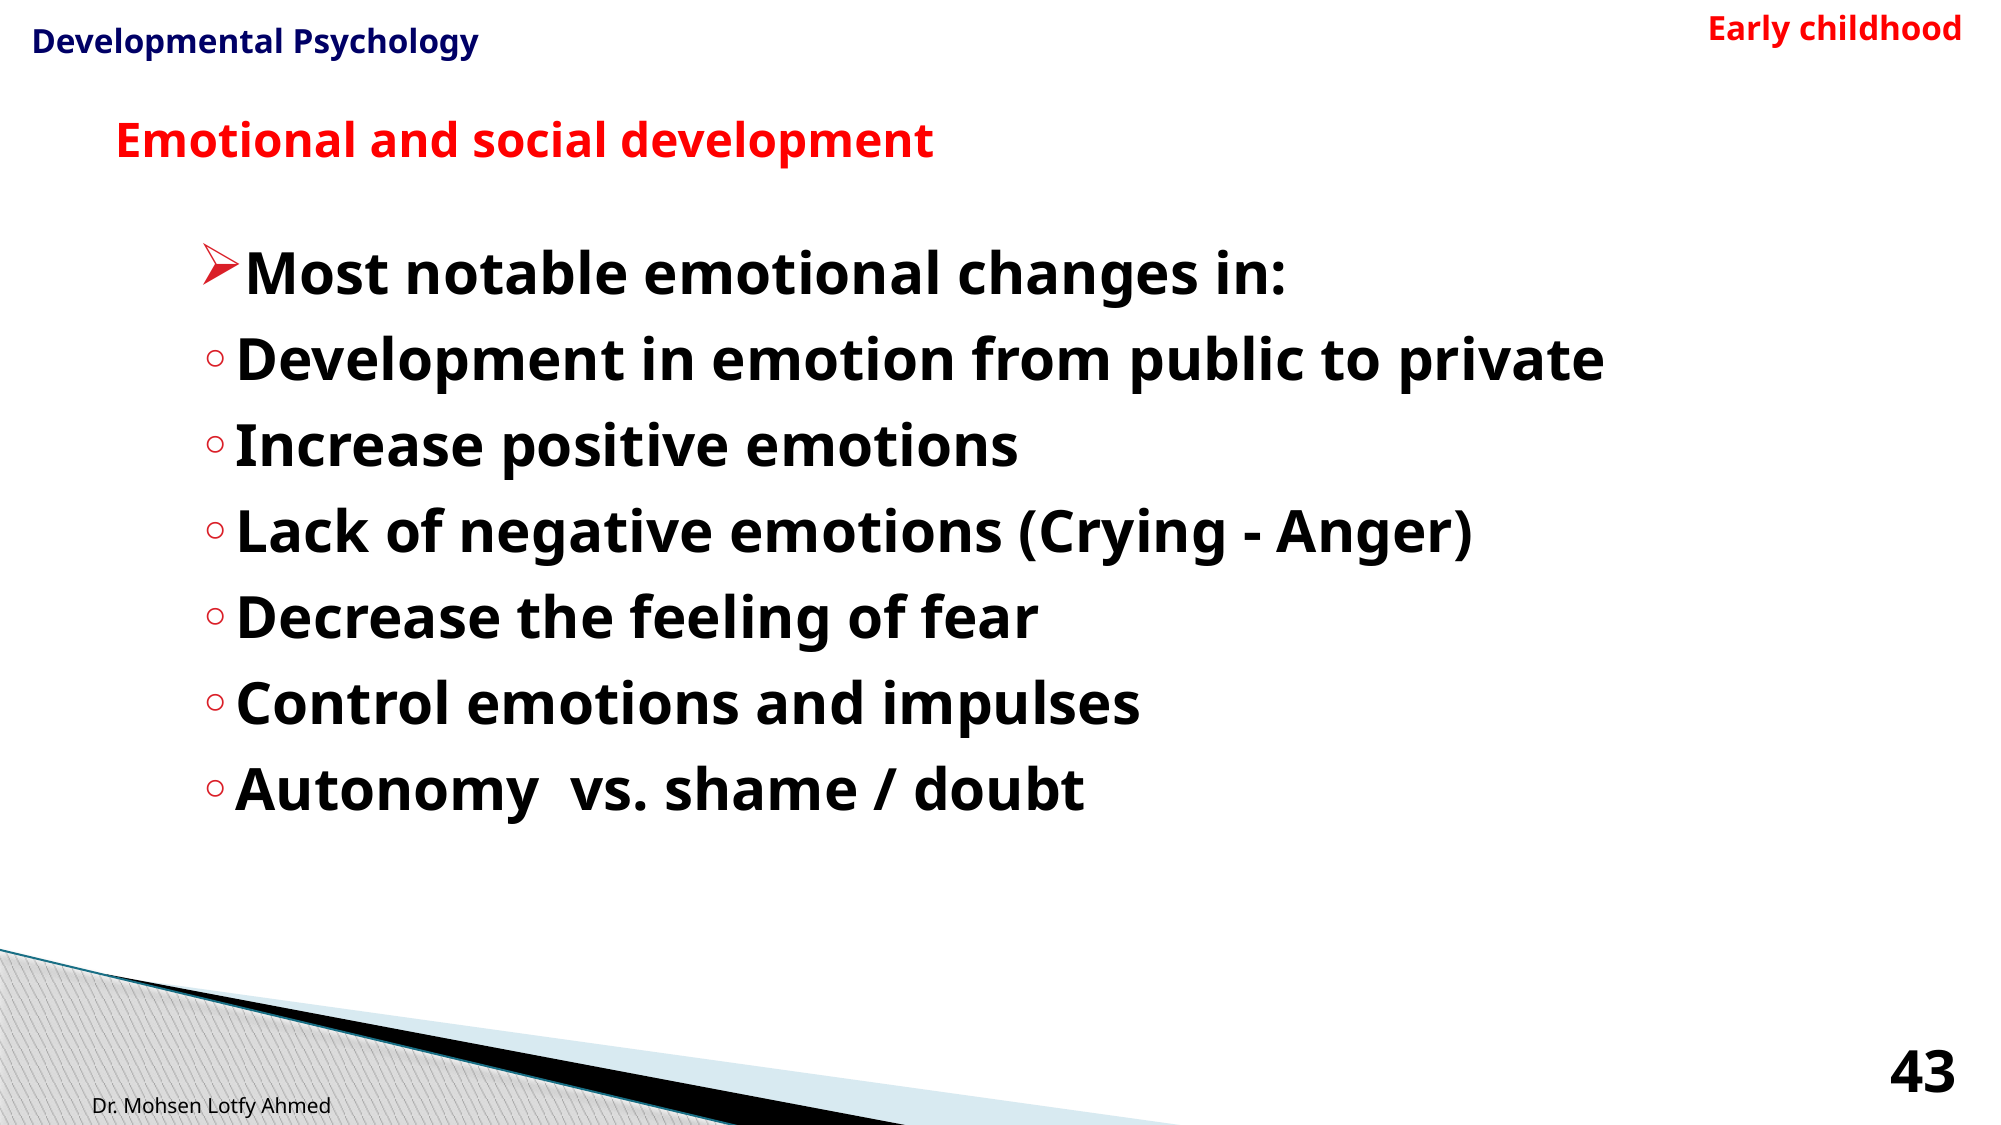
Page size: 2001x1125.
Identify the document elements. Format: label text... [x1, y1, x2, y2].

list Most notable emotional changes in: Development in emotion from public to private Increase positive emotions Lack of negative emotions (Crying - Anger) Decrease the feeling of fear Control emotions and impulses Autonomy vs. shame / doubt [118, 233, 1819, 988]
text_box Developmental Psychology [16, 12, 767, 68]
title Emotional and social development [99, 45, 1900, 233]
text_box Early childhood [1692, 0, 2000, 55]
footer Dr. Mohsen Lotfy Ahmed [0, 1065, 347, 1125]
slide_number 43 [1858, 1028, 1972, 1112]
